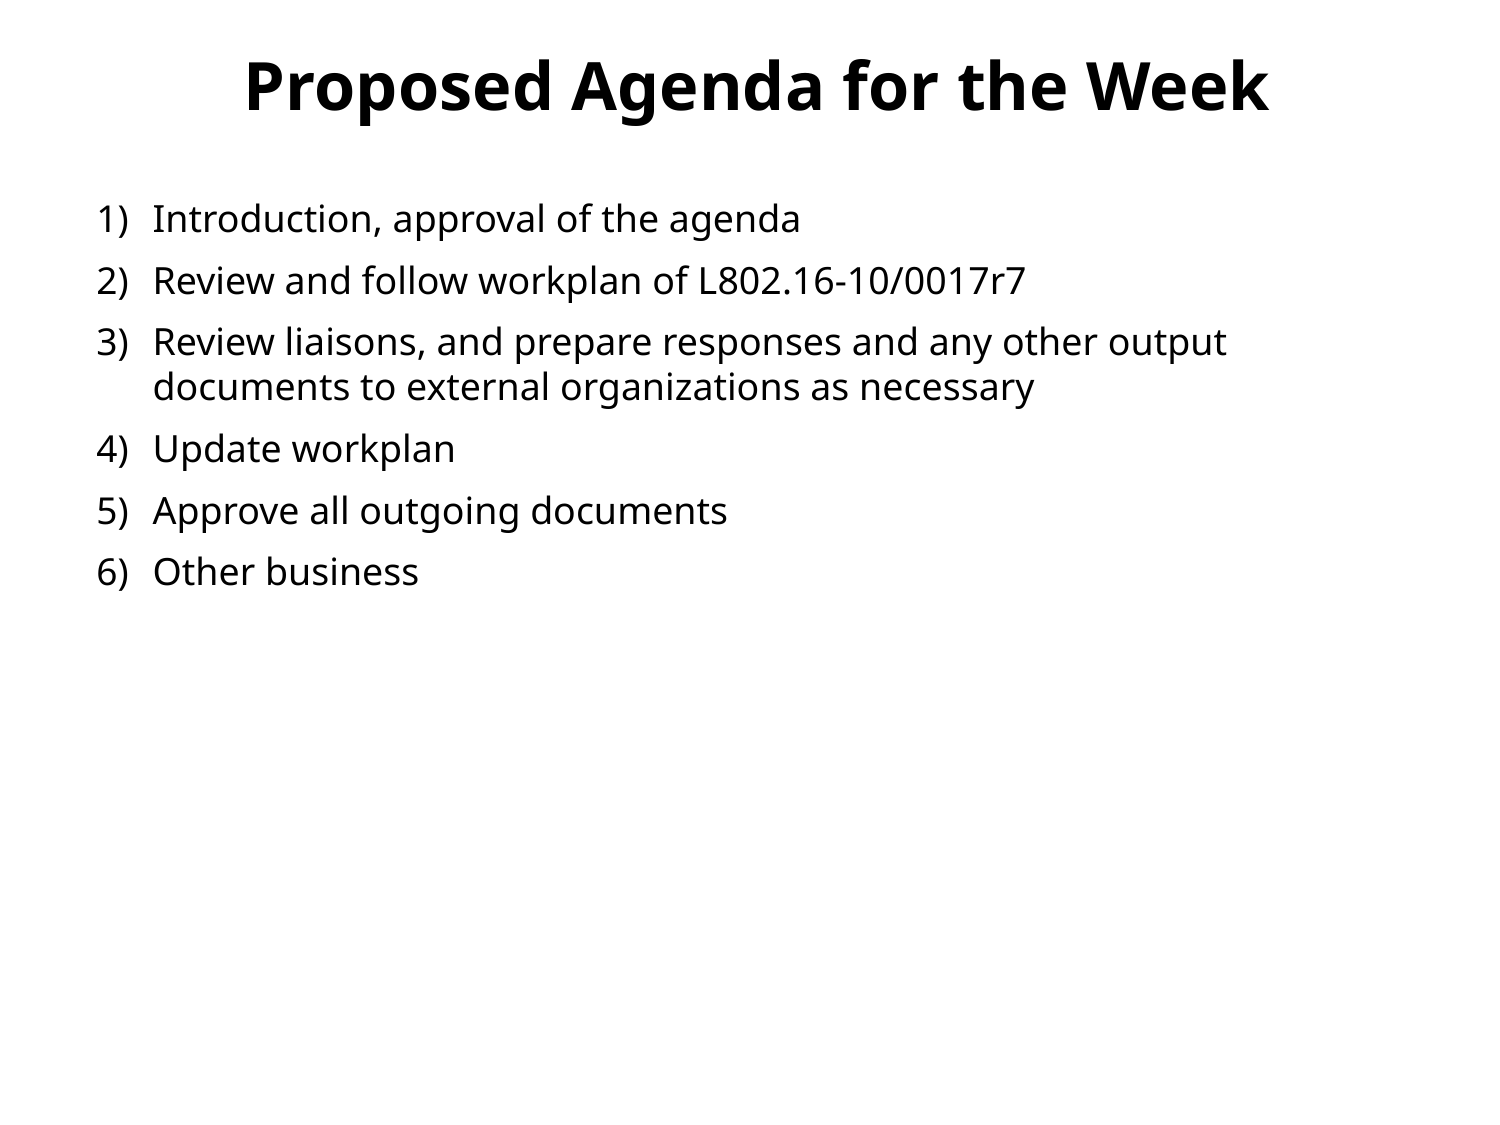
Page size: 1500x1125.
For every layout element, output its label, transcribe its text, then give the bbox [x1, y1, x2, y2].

list Introduction, approval of the agenda Review and follow workplan of L802.16-10/0017r7 Review liaisons, and prepare responses and any other output documents to external organizations as necessary Update workplan Approve all outgoing documents Other business [75, 187, 1425, 1005]
text_box Proposed Agenda for the Week [74, 36, 1425, 152]
